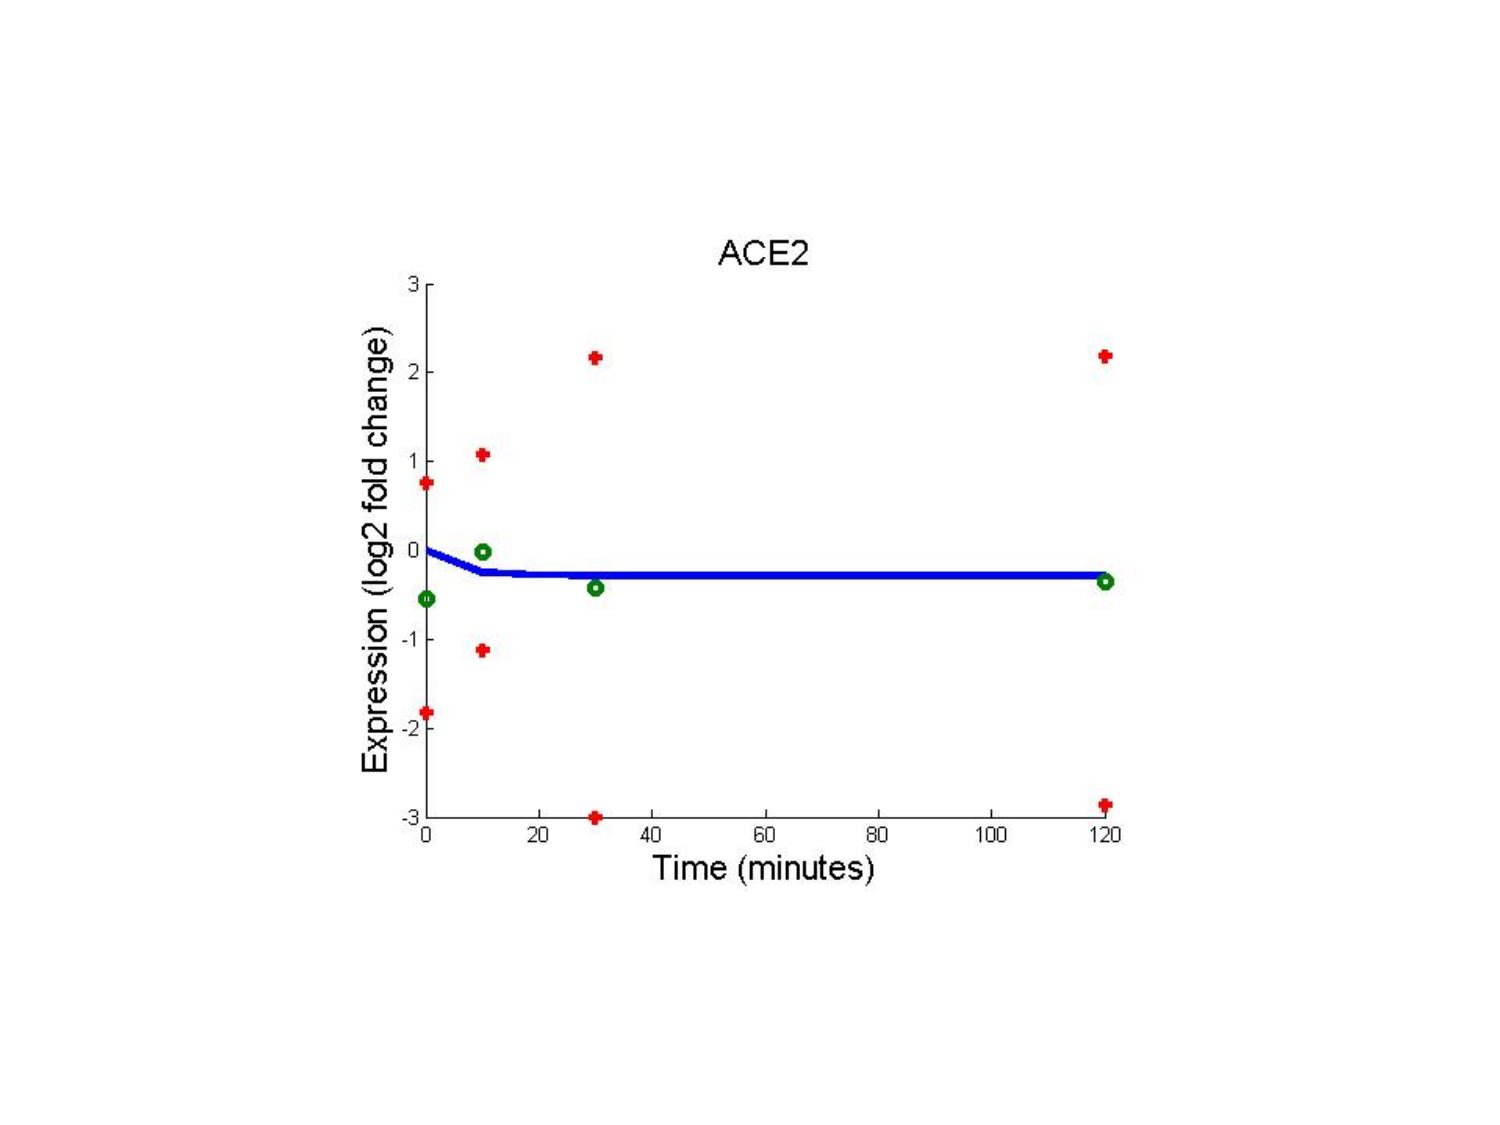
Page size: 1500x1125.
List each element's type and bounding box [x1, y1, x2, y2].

picture [312, 234, 1188, 891]
